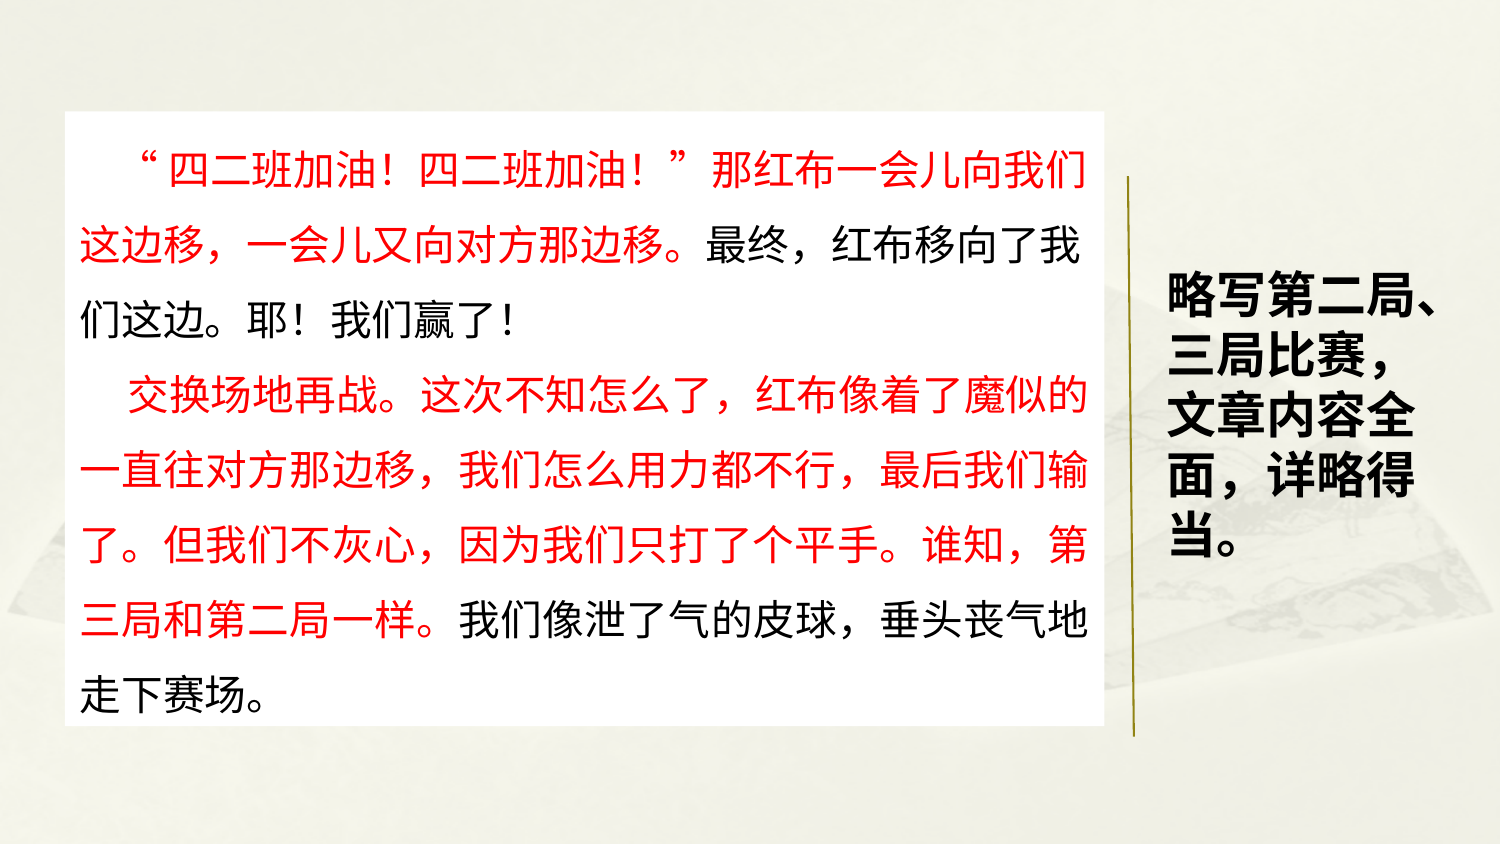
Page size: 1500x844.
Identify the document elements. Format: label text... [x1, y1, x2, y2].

text_box 略写第二局、三局比赛，文章内容全面，详略得当。 [1151, 256, 1447, 572]
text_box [1127, 175, 1135, 738]
text_box “四二班加油！四二班加油！”那红布一会儿向我们这边移，一会儿又向对方那边移。最终，红布移向了我们这边。耶！我们赢了！ 交换场地再战。这次不知怎么了，红布像着了魔似的一直往对方那边移，我们怎么用力都不行，最后我们输了。但我们不灰心，因为我们只打了个平手。谁知，第三局和第二局一样。我们像泄了气的皮球，垂头丧气地走下赛场。 [64, 111, 1105, 727]
